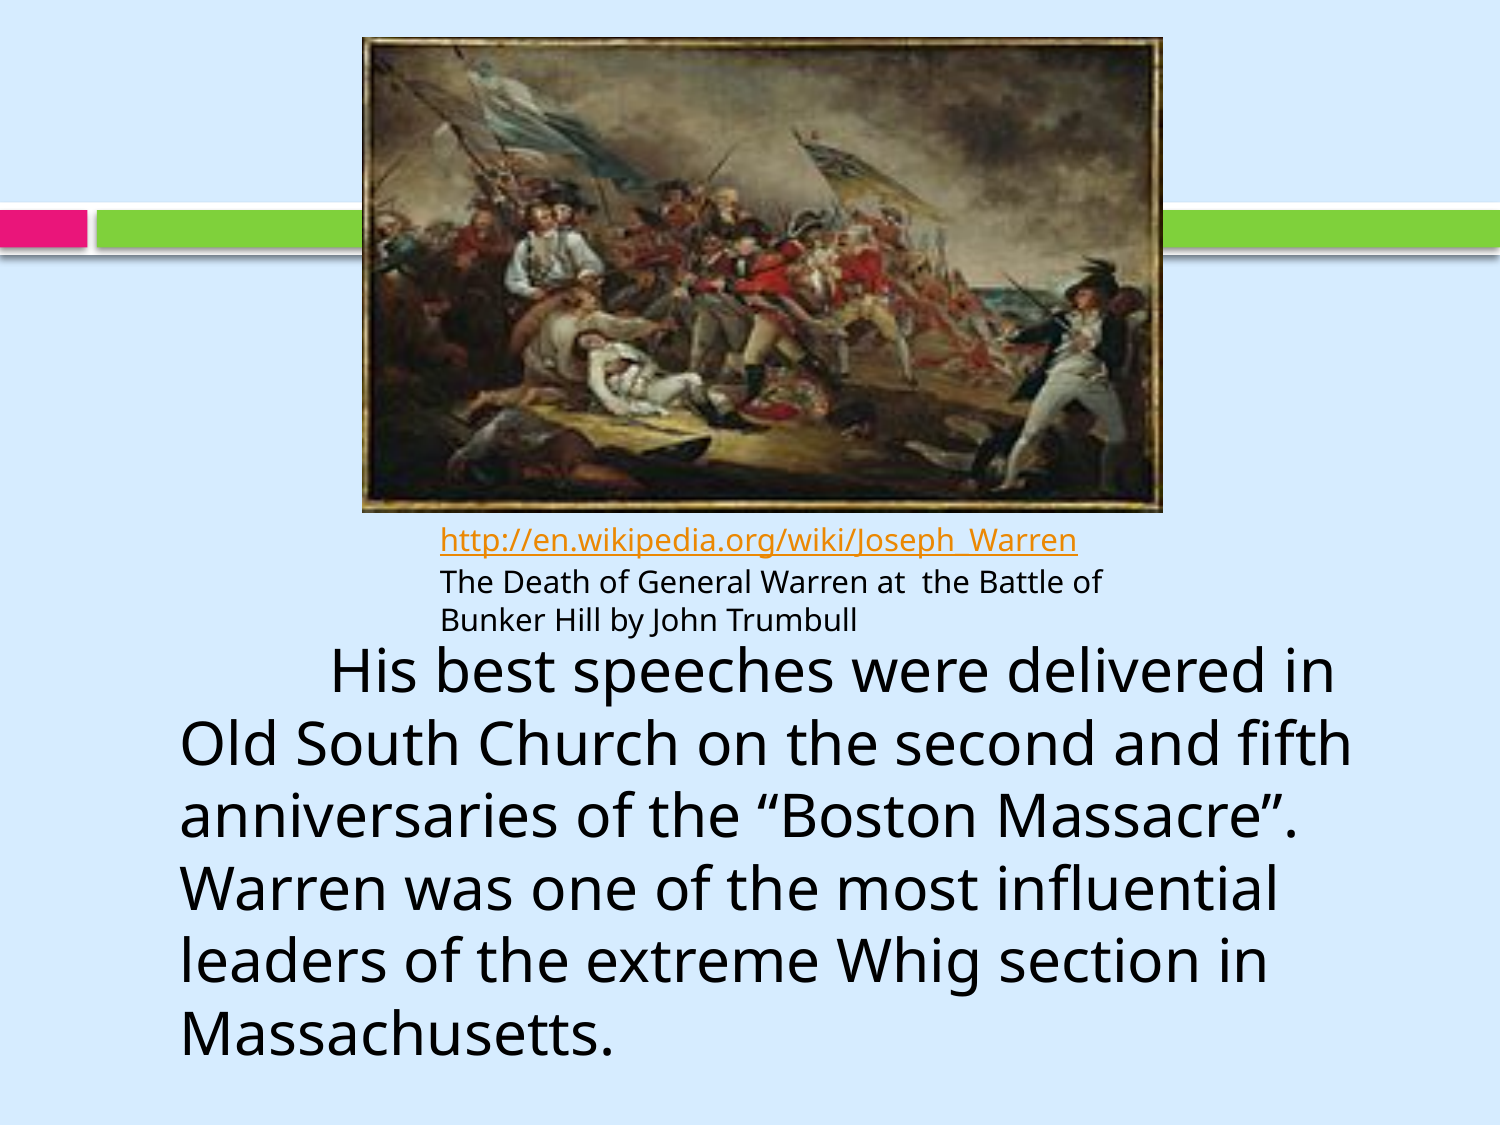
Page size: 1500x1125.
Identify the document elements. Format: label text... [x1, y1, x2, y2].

text_box http://en.wikipedia.org/wiki/Joseph_Warren The Death of General Warren at the Battle of Bunker Hill by John Trumbull [425, 523, 1150, 645]
picture [362, 37, 1163, 513]
list His best speeches were delivered in Old South Church on the second and fifth anniversaries of the “Boston Massacre”. Warren was one of the most influential leaders of the extreme Whig section in Massachusetts. [112, 624, 1463, 1125]
